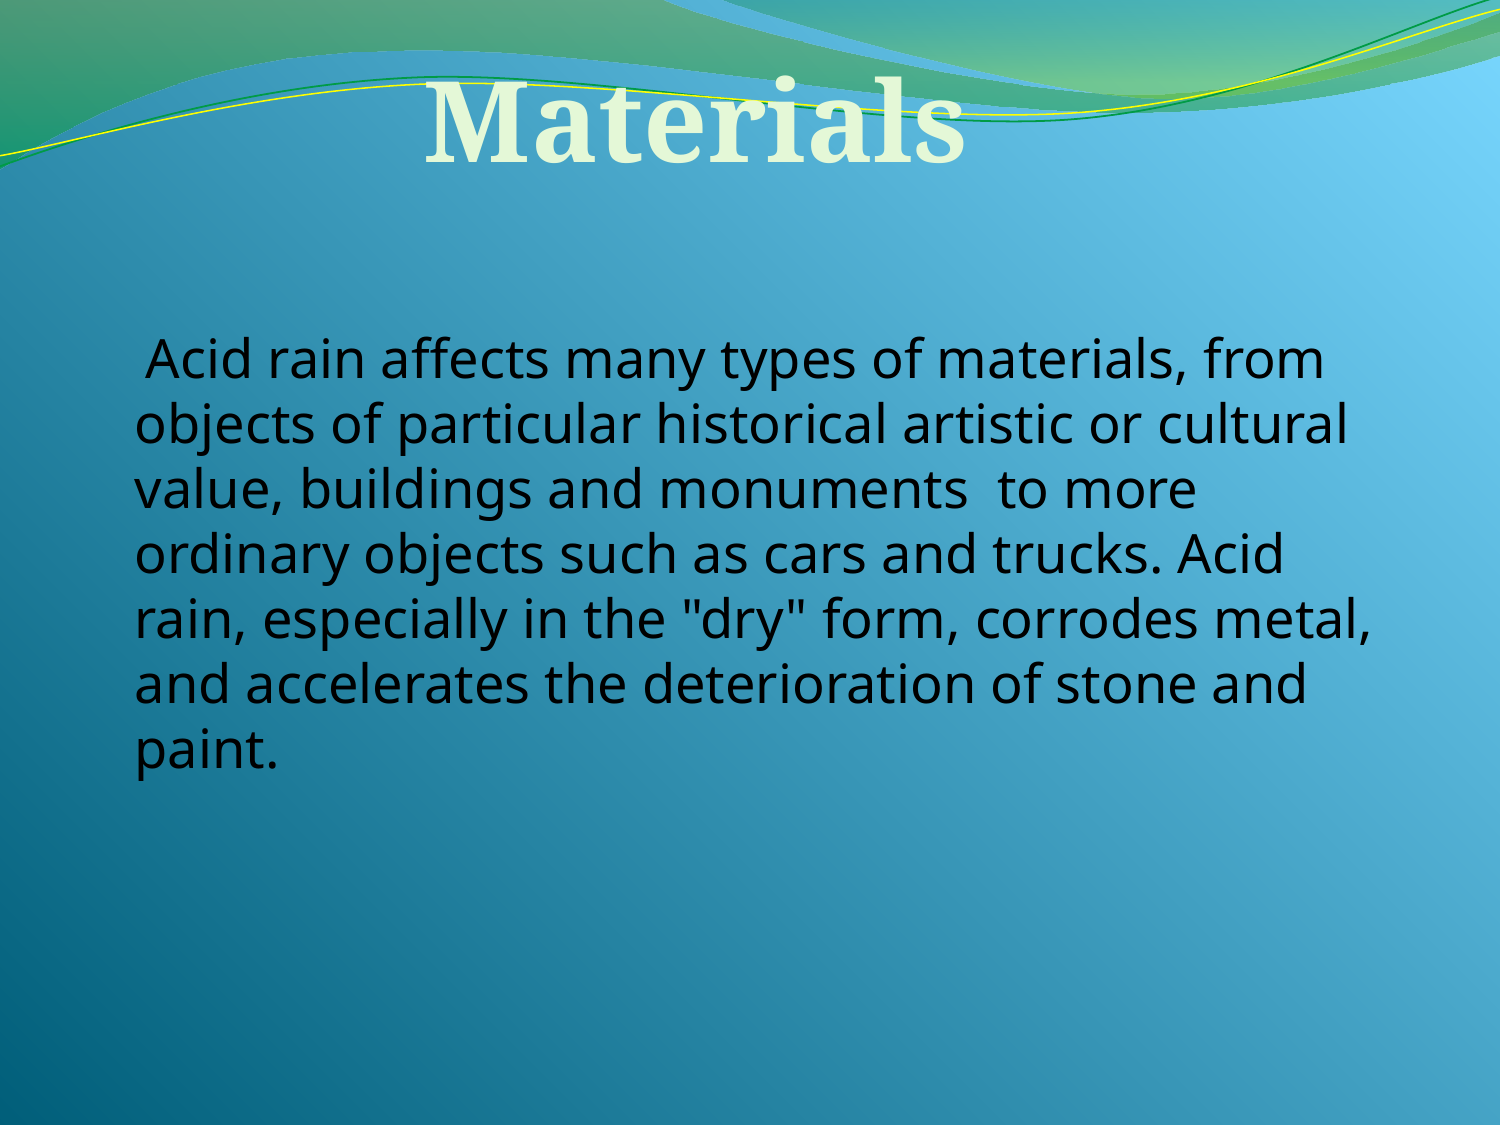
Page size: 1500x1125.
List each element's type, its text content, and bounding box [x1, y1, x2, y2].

text_box Materials [408, 42, 984, 193]
list Acid rain affects many types of materials, from objects of particular historical artistic or cultural value, buildings and monuments to more ordinary objects such as cars and trucks. Acid rain, especially in the "dry" form, corrodes metal, and accelerates the deterioration of stone and paint. [75, 317, 1424, 811]
